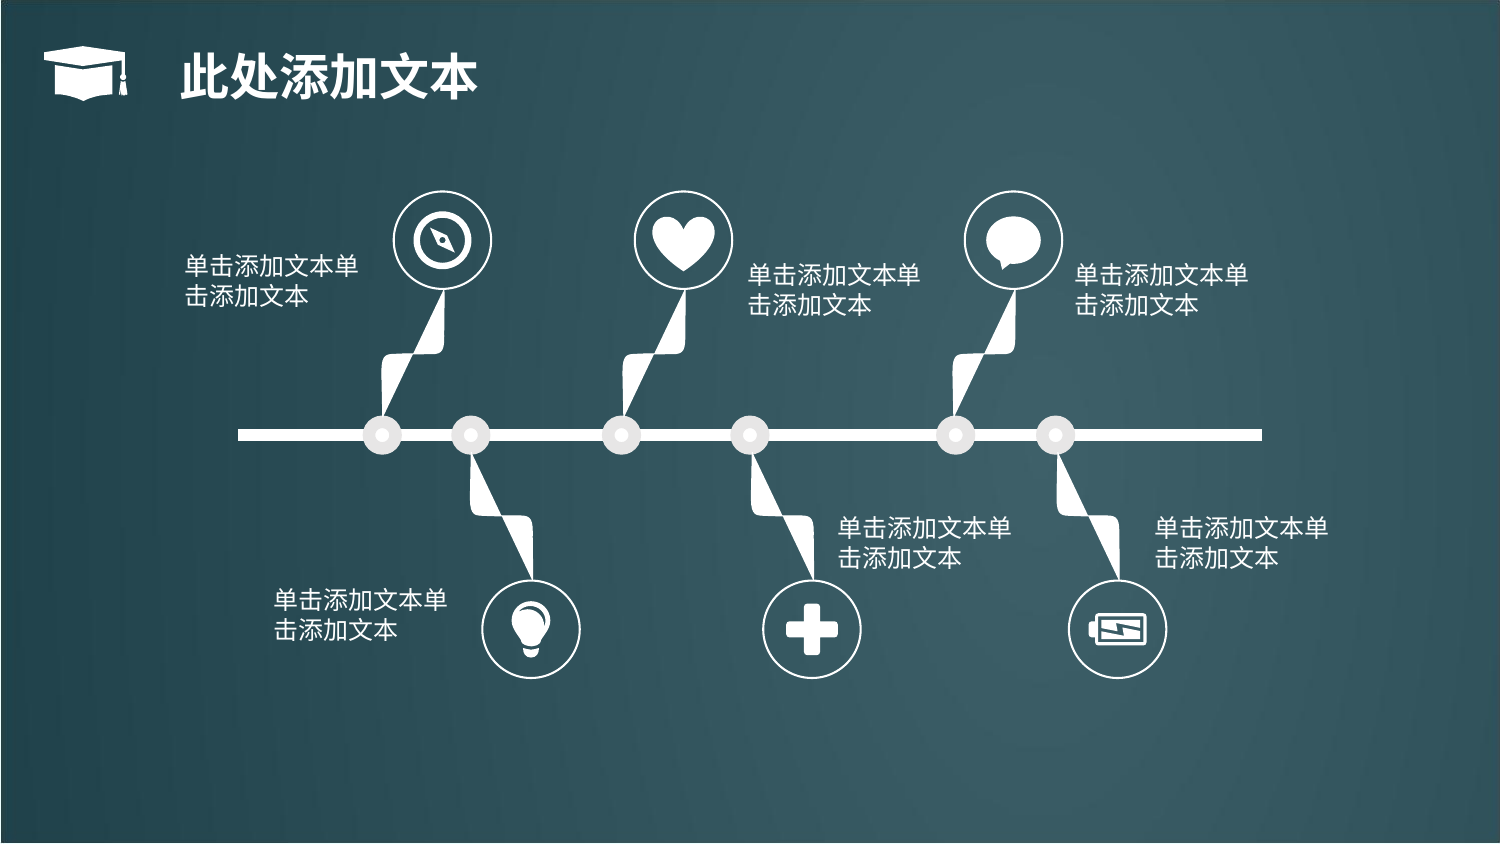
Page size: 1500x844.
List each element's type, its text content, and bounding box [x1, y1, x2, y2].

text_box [1068, 580, 1167, 679]
text_box [44, 46, 128, 96]
text_box 单击添加文本单击添加文本 [732, 252, 945, 327]
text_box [482, 580, 580, 679]
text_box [457, 421, 533, 581]
text_box 单击添加文本单击添加文本 [169, 243, 382, 319]
text_box 此处添加文本 [164, 37, 604, 113]
text_box 单击添加文本单击添加文本 [1139, 505, 1353, 580]
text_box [1042, 421, 1120, 581]
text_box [942, 288, 1016, 449]
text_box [763, 580, 861, 679]
text_box 单击添加文本单击添加文本 [823, 505, 1036, 580]
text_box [608, 288, 686, 449]
picture [0, 0, 1500, 844]
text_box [634, 191, 733, 289]
text_box [54, 65, 113, 102]
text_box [393, 191, 492, 289]
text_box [368, 288, 444, 449]
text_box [964, 191, 1063, 289]
text_box 单击添加文本单击添加文本 [1060, 252, 1273, 327]
text_box 单击添加文本单击添加文本 [258, 577, 472, 652]
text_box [736, 421, 814, 581]
